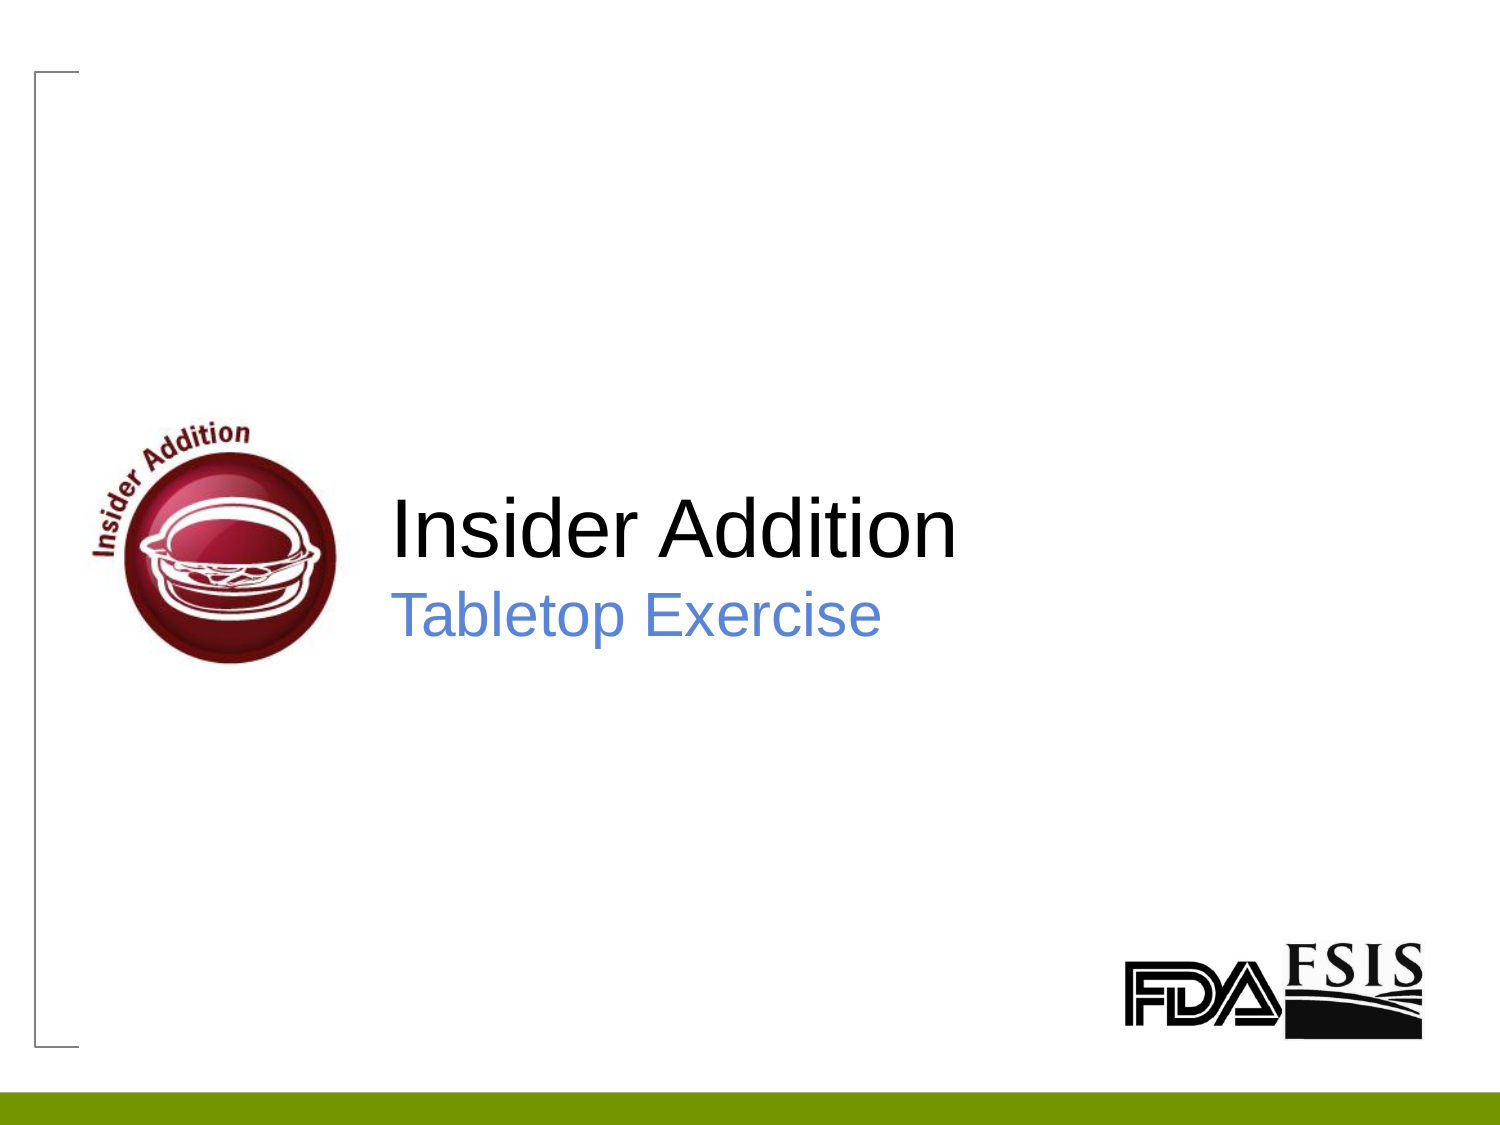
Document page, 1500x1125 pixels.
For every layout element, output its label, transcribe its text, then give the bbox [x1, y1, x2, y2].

picture [1117, 935, 1425, 1046]
picture [87, 412, 355, 671]
title Insider Addition Tabletop Exercise [374, 440, 1388, 683]
